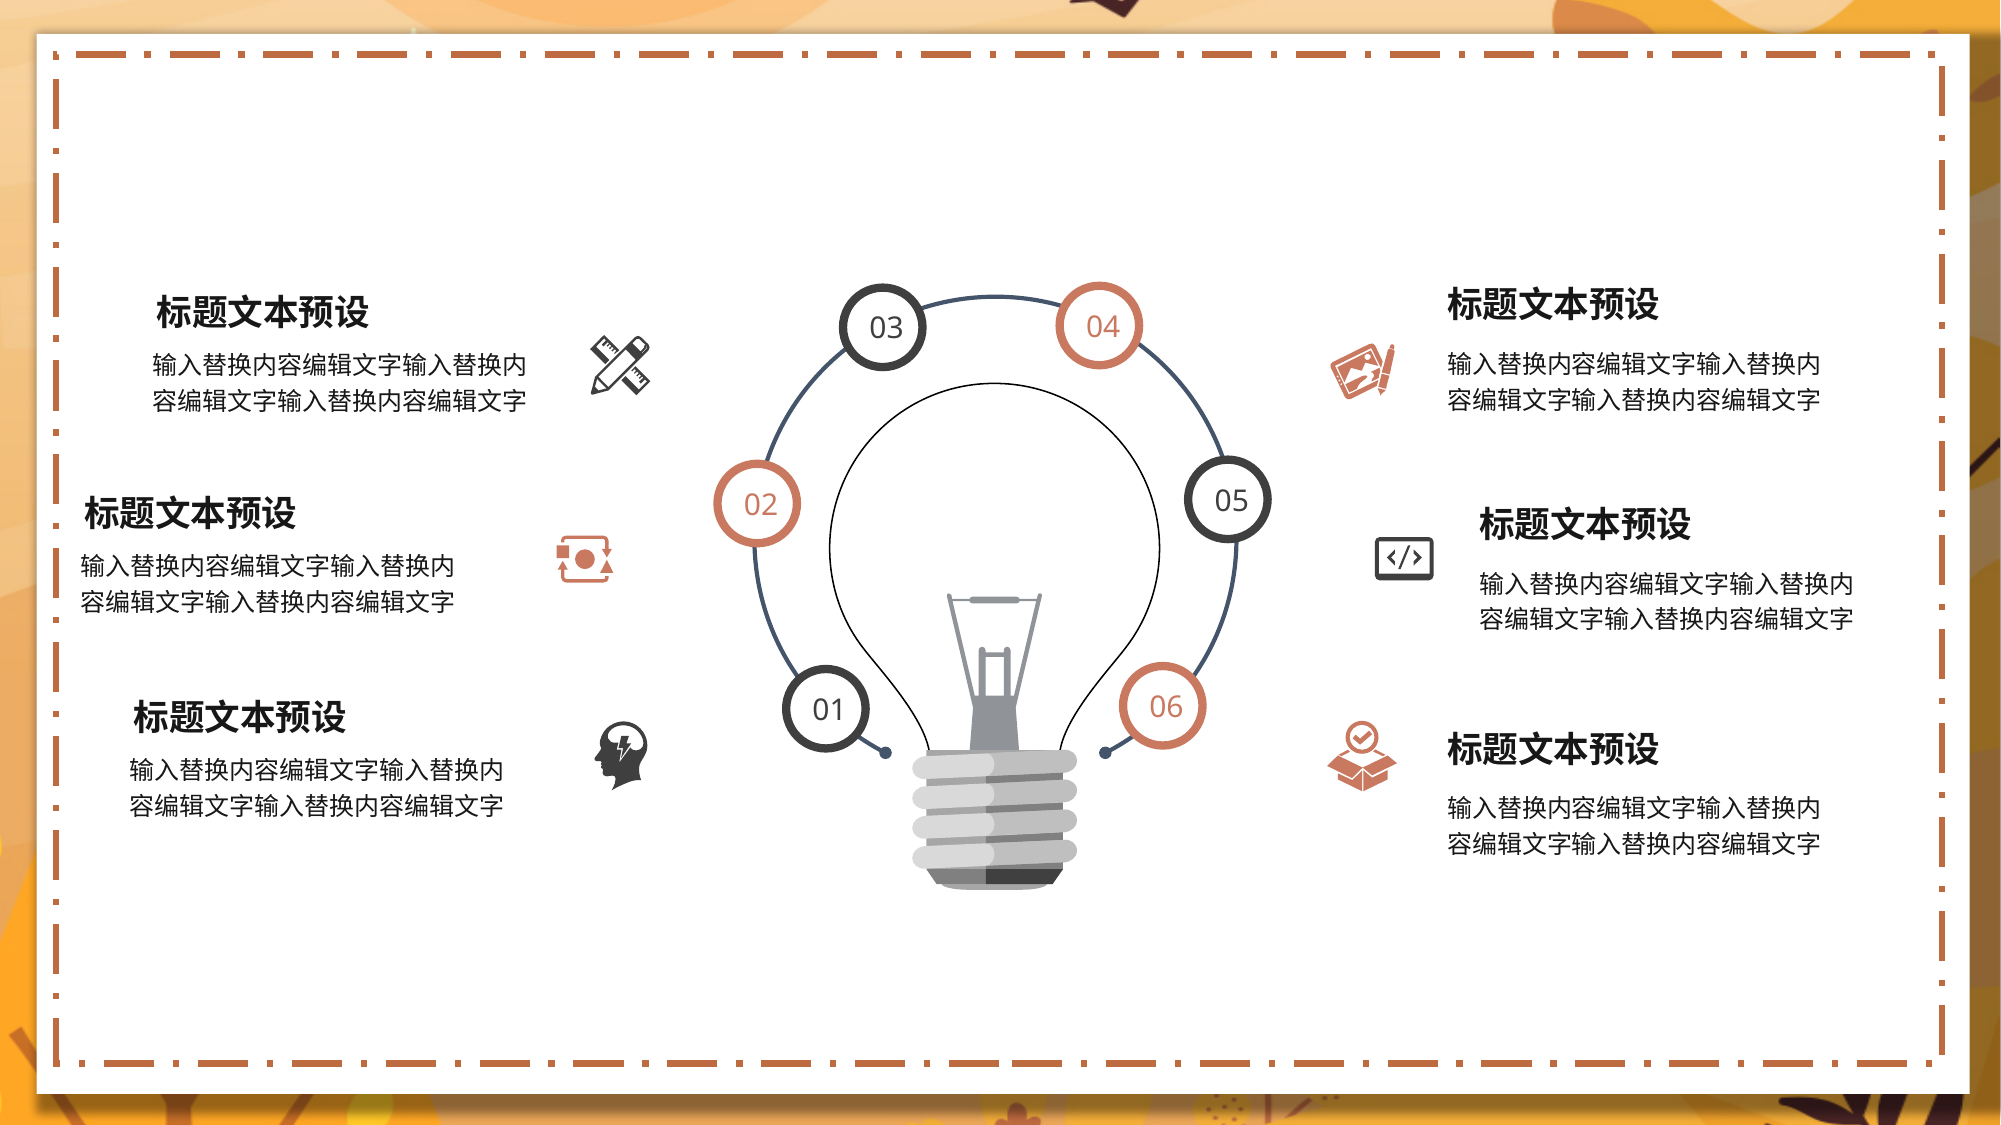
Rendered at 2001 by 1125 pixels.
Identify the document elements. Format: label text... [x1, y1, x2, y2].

text_box 标题文本预设 [142, 282, 503, 341]
picture [0, 0, 2000, 1125]
text_box 输入替换内容编辑文字输入替换内容编辑文字输入替换内容编辑文字 [1434, 335, 1849, 427]
text_box 输入替换内容编辑文字输入替换内容编辑文字输入替换内容编辑文字 [115, 740, 532, 833]
text_box 标题文本预设 [1464, 494, 1825, 552]
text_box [556, 285, 1434, 890]
text_box 输入替换内容编辑文字输入替换内容编辑文字输入替换内容编辑文字 [1464, 554, 1881, 647]
text_box 标题文本预设 [1432, 274, 1793, 333]
text_box 标题文本预设 [1434, 719, 1793, 777]
text_box 输入替换内容编辑文字输入替换内容编辑文字输入替换内容编辑文字 [138, 335, 555, 428]
text_box 输入替换内容编辑文字输入替换内容编辑文字输入替换内容编辑文字 [1434, 779, 1849, 872]
text_box 标题文本预设 [69, 483, 431, 542]
text_box 标题文本预设 [119, 687, 480, 746]
text_box 输入替换内容编辑文字输入替换内容编辑文字输入替换内容编辑文字 [65, 536, 482, 629]
